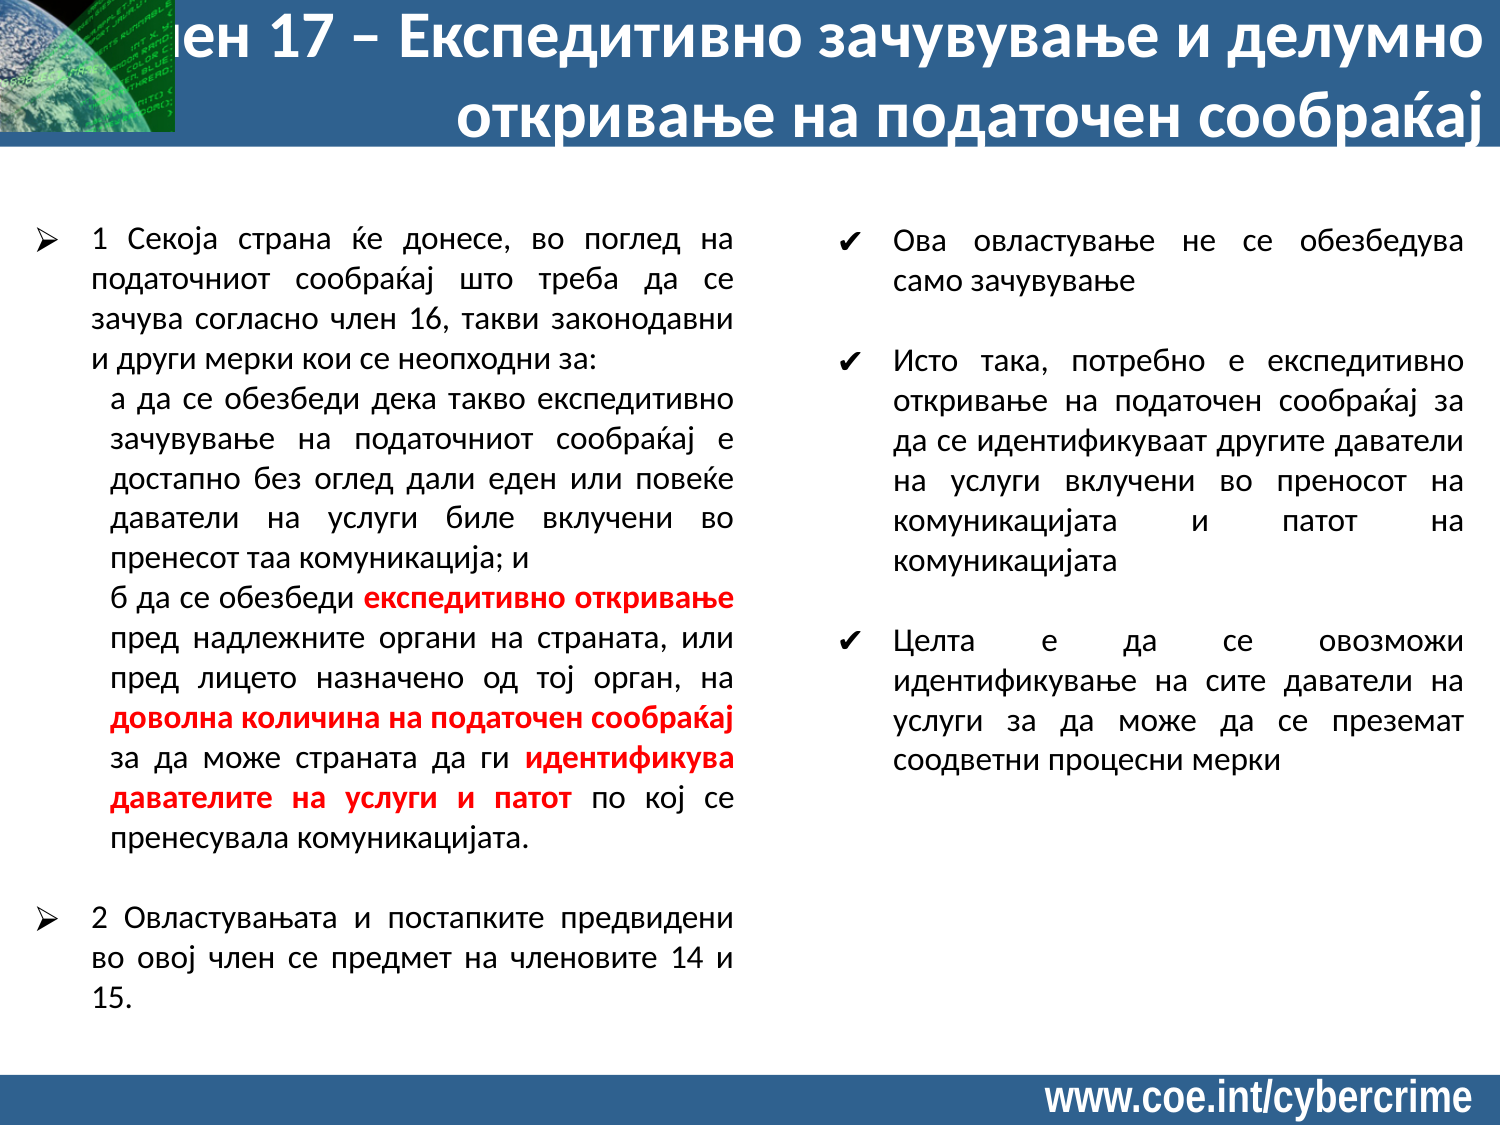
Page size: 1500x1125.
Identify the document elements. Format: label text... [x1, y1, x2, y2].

picture [0, 0, 175, 132]
text_box 1 Секоја страна ќе донесе, во поглед на податочниот сообраќај што треба да се зачува согласно член 16, такви законодавни и други мерки кои се неопходни за: а да се обезбеди дека такво експедитивно зачувување на податочниот сообраќај е достапно без оглед дали еден или повеќе даватели на услуги биле вклучени во пренесот таа комуникација; и б да се обезбеди експедитивно откривање пред надлежните органи на страната, или пред лицето назначено од тој орган, на доволна количина на податочен сообраќај за да може страната да ги идентификува давателите на услуги и патот по кој се пренесувала комуникацијата. 2 Овластувањата и постапките предвидени во овој член се предмет на членовите 14 и 15. [19, 208, 750, 1023]
text_box Член 17 – Експедитивно зачувување и делумно откривање на податочен сообраќај [0, 0, 1500, 149]
text_box Ова овластување не се обезбедува само зачувување Исто така, потребно е експедитивно откривање на податочен сообраќај за да се идентификуваат другите даватели на услуги вклучени во преносот на комуникацијата и патот на комуникацијата Целта е да се овозможи идентификување на сите даватели на услуги за да може да се преземат соодветни процесни мерки [821, 211, 1480, 785]
text_box [0, 1073, 1030, 1125]
text_box www.coe.int/cybercrime [1030, 1059, 1500, 1125]
